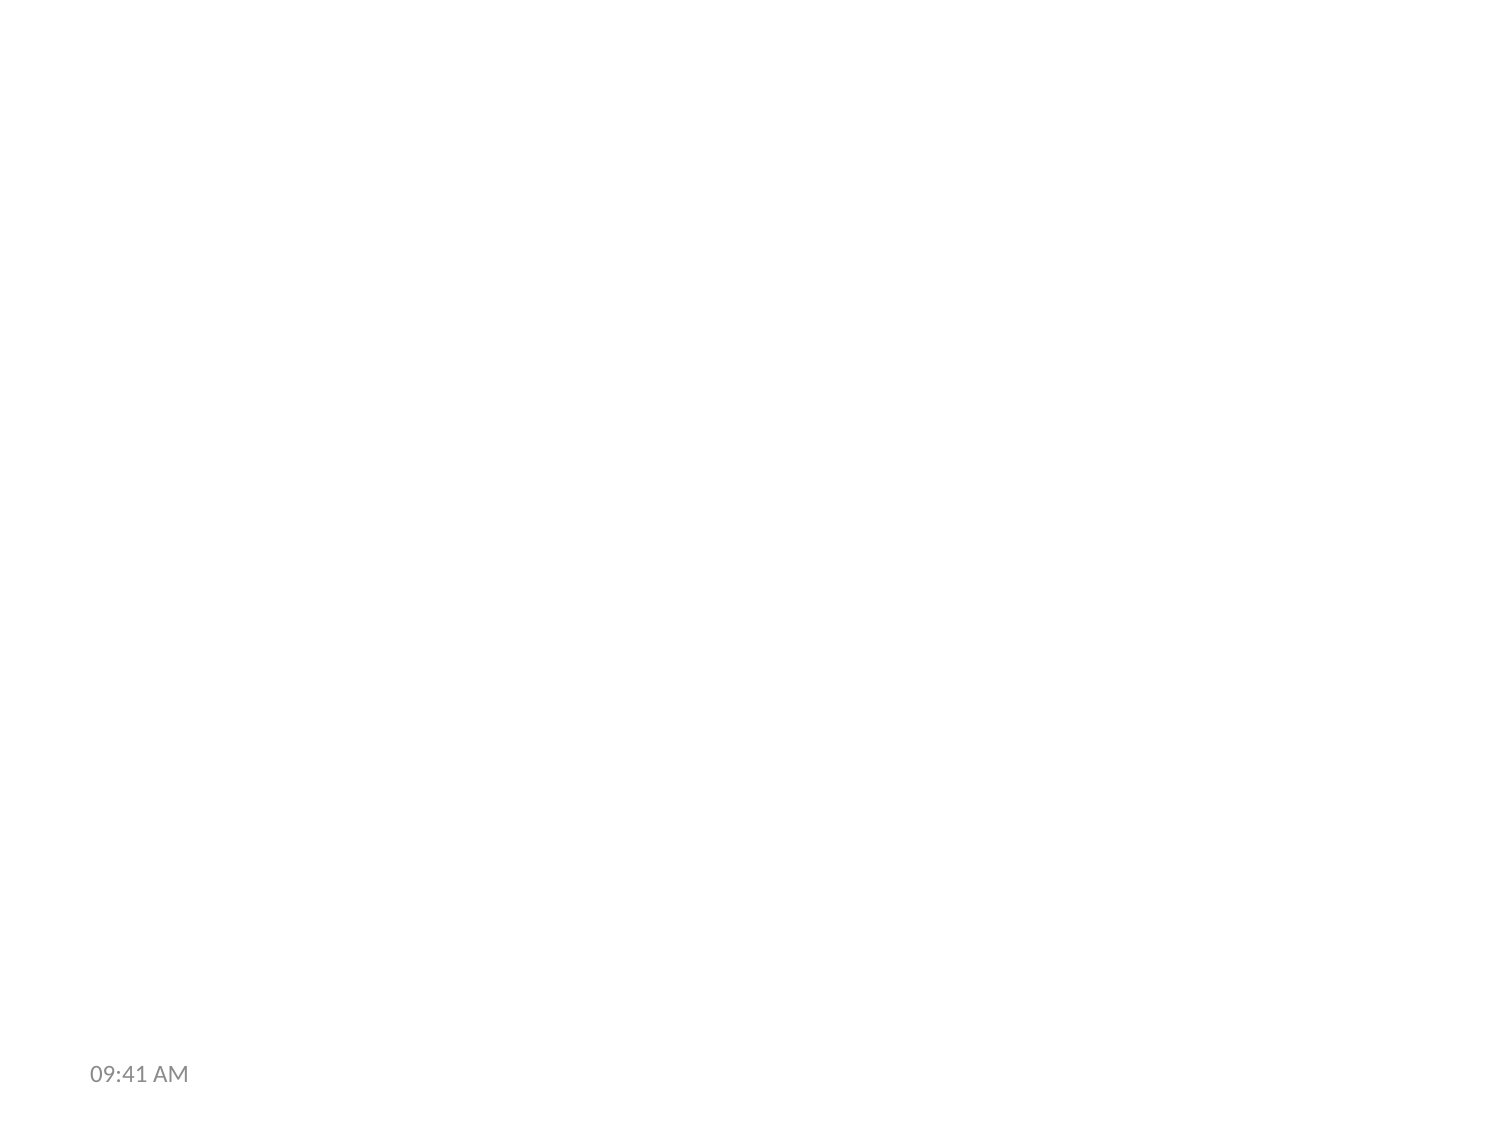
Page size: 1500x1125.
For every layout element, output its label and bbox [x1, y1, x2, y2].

slide_number [75, 1042, 425, 1103]
